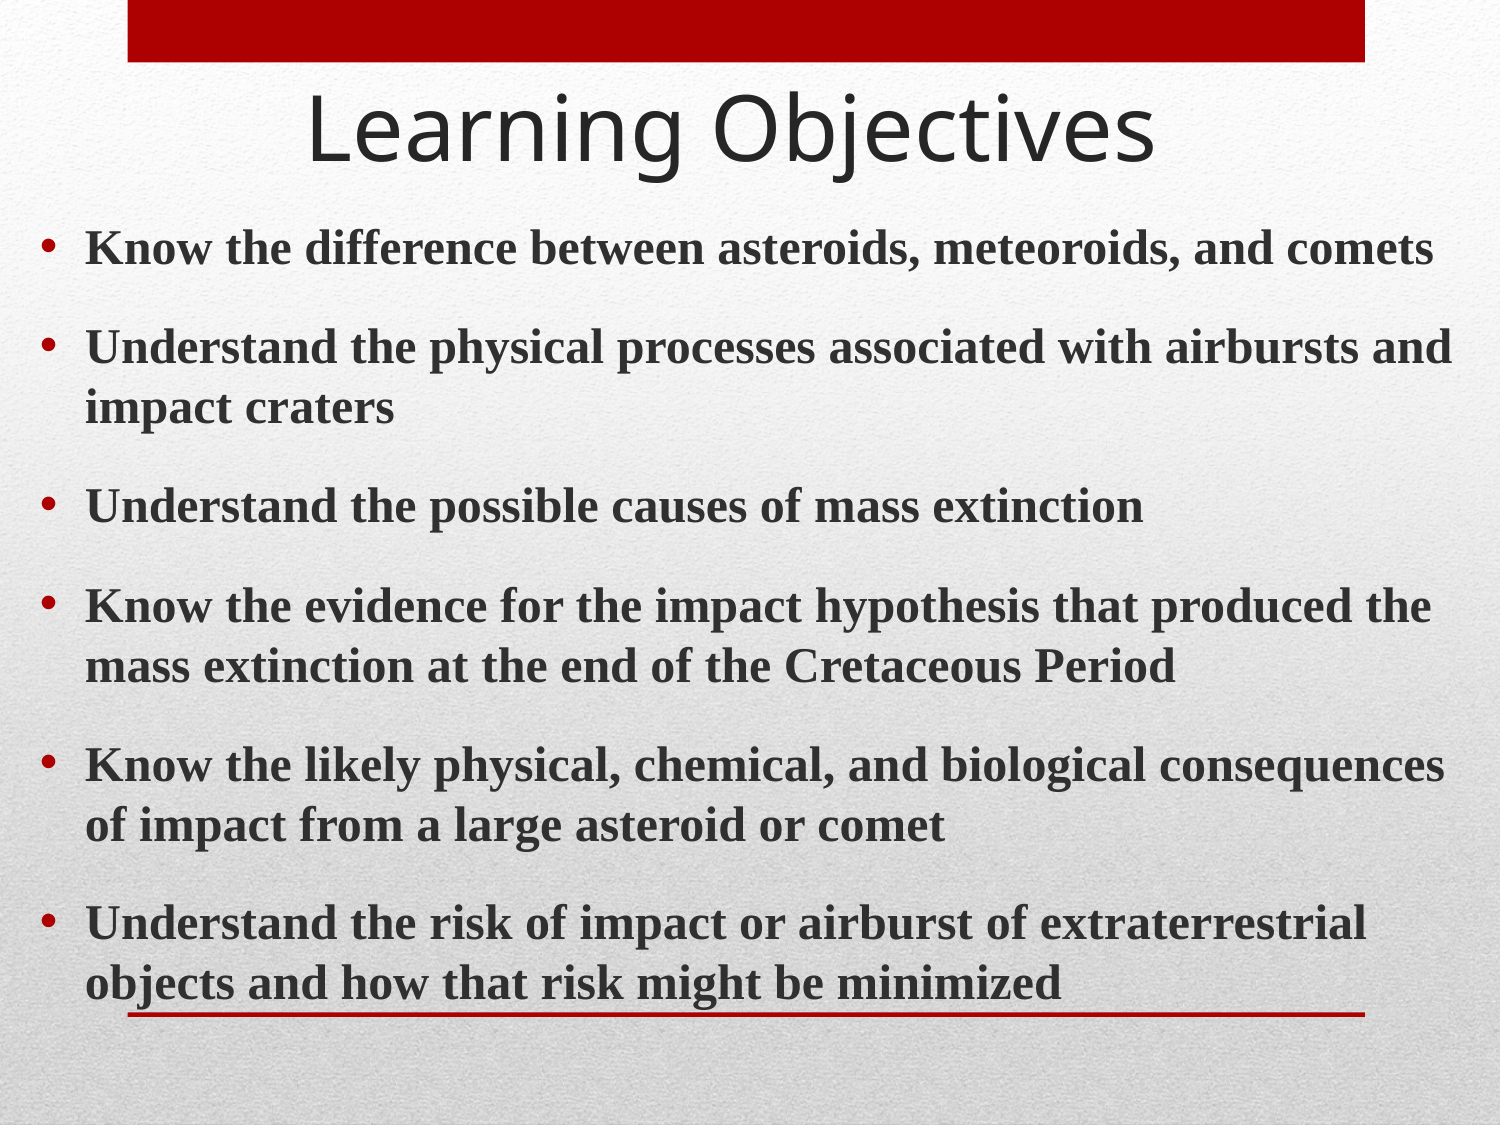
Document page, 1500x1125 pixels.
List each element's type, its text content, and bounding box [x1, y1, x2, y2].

list Know the difference between asteroids, meteoroids, and comets Understand the physical processes associated with airbursts and impact craters Understand the possible causes of mass extinction Know the evidence for the impact hypothesis that produced the mass extinction at the end of the Cretaceous Period Know the likely physical, chemical, and biological consequences of impact from a large asteroid or comet Understand the risk of impact or airburst of extraterrestrial objects and how that risk might be minimized [24, 174, 1475, 1050]
title Learning Objectives [0, 24, 1463, 188]
